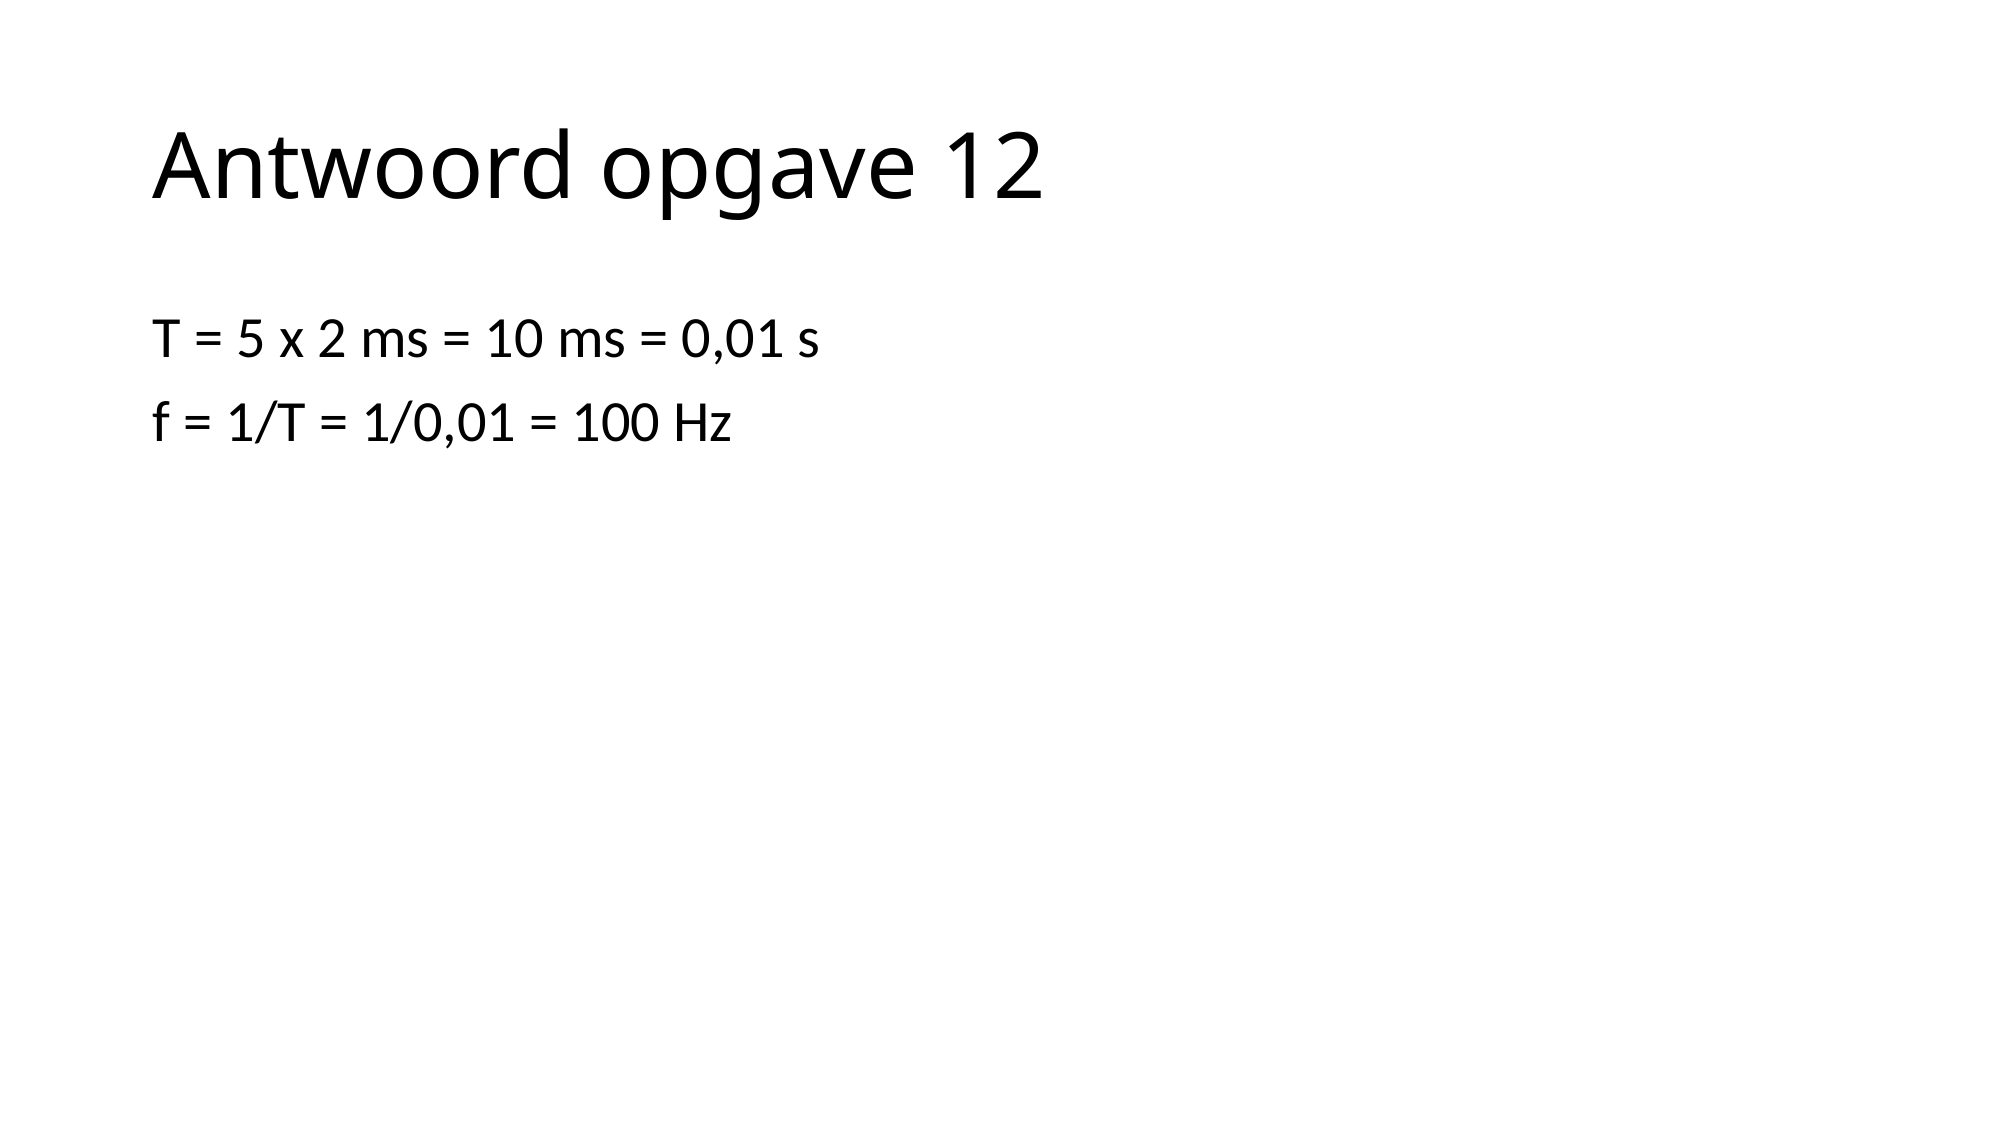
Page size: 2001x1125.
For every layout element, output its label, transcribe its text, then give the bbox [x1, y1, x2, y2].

title Antwoord opgave 12 [137, 59, 1863, 278]
list T = 5 x 2 ms = 10 ms = 0,01 s f = 1/T = 1/0,01 = 100 Hz [137, 299, 1863, 1014]
